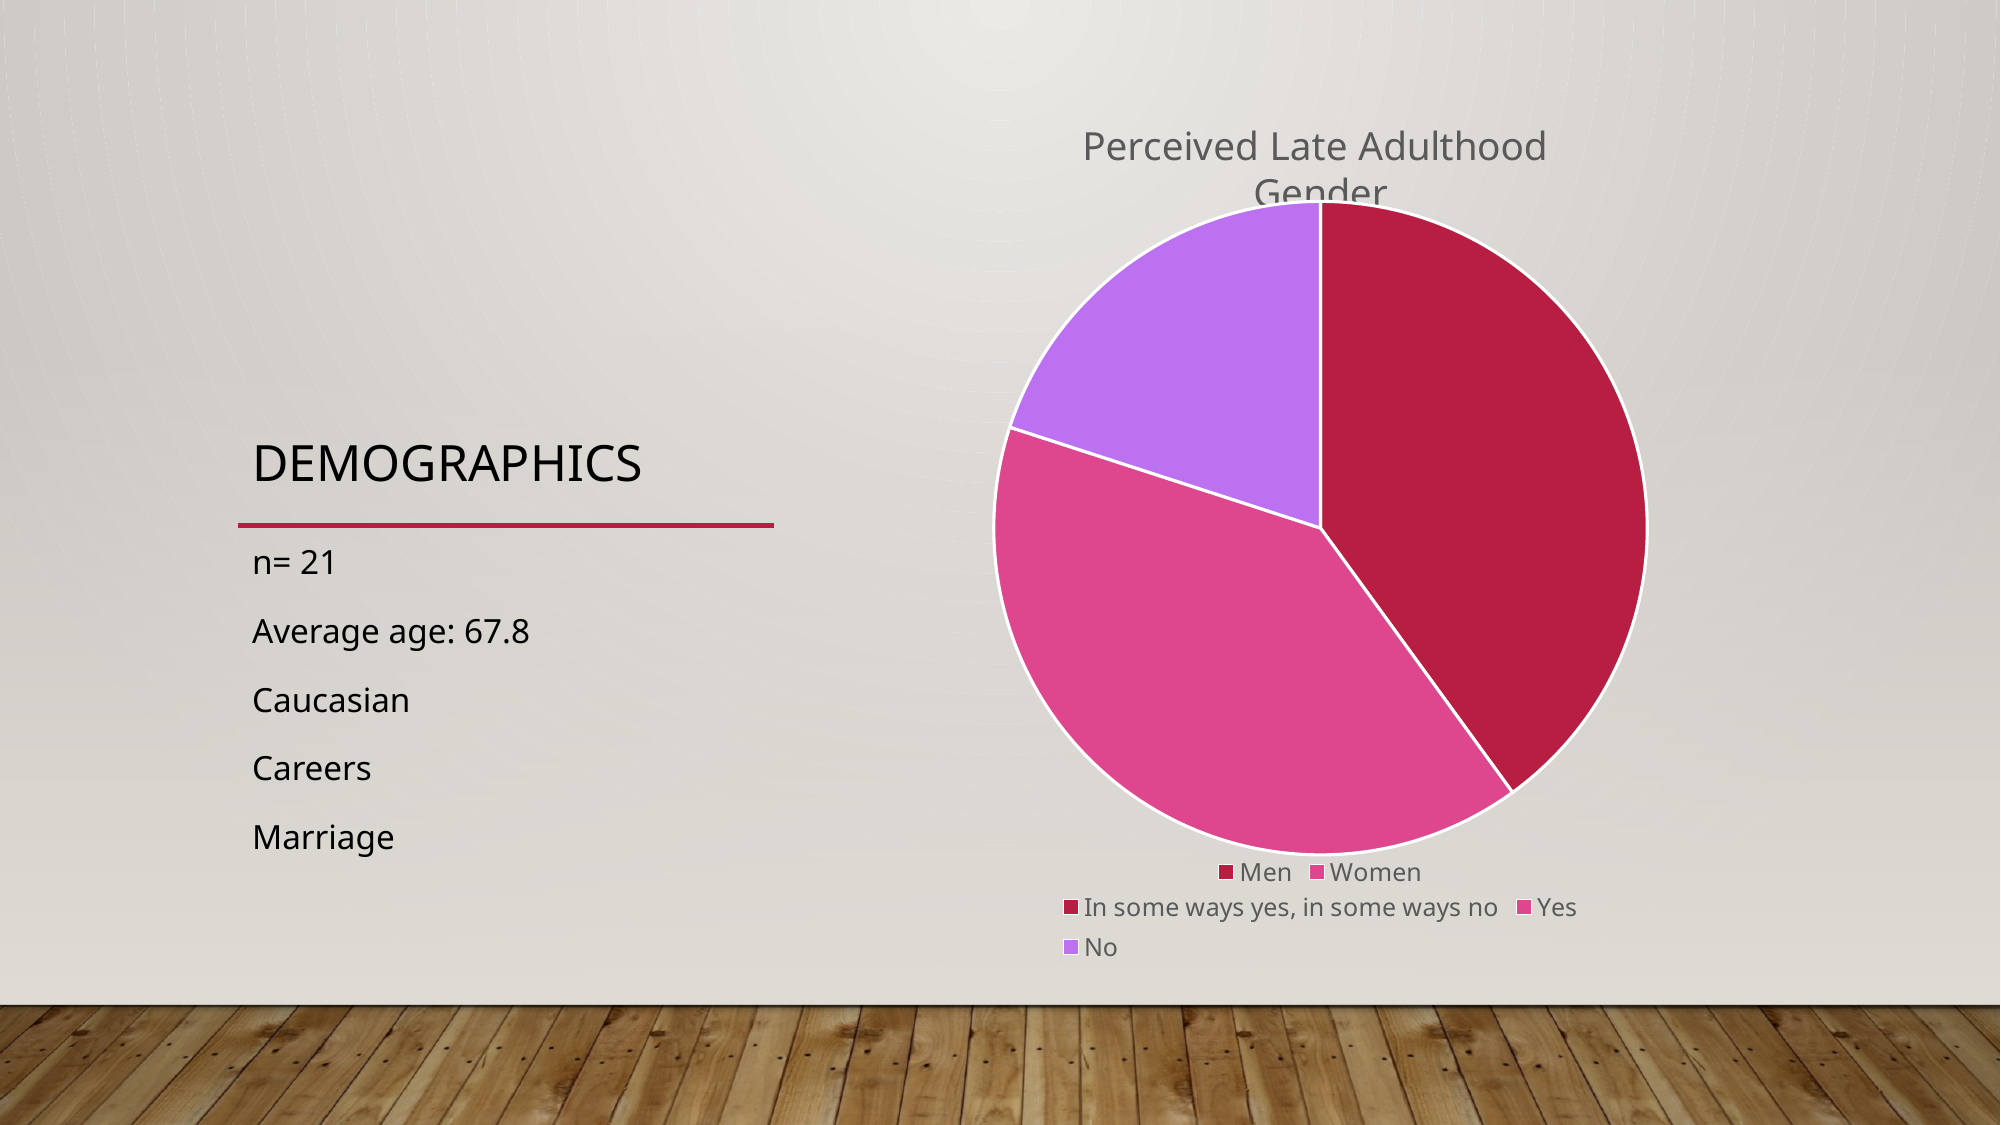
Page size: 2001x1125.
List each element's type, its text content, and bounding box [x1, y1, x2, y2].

list n= 21 Average age: 67.8 Caucasian Careers Marriage [236, 525, 653, 895]
chart [653, 81, 1988, 971]
title demographics [236, 131, 653, 500]
picture [0, 1005, 2000, 1125]
